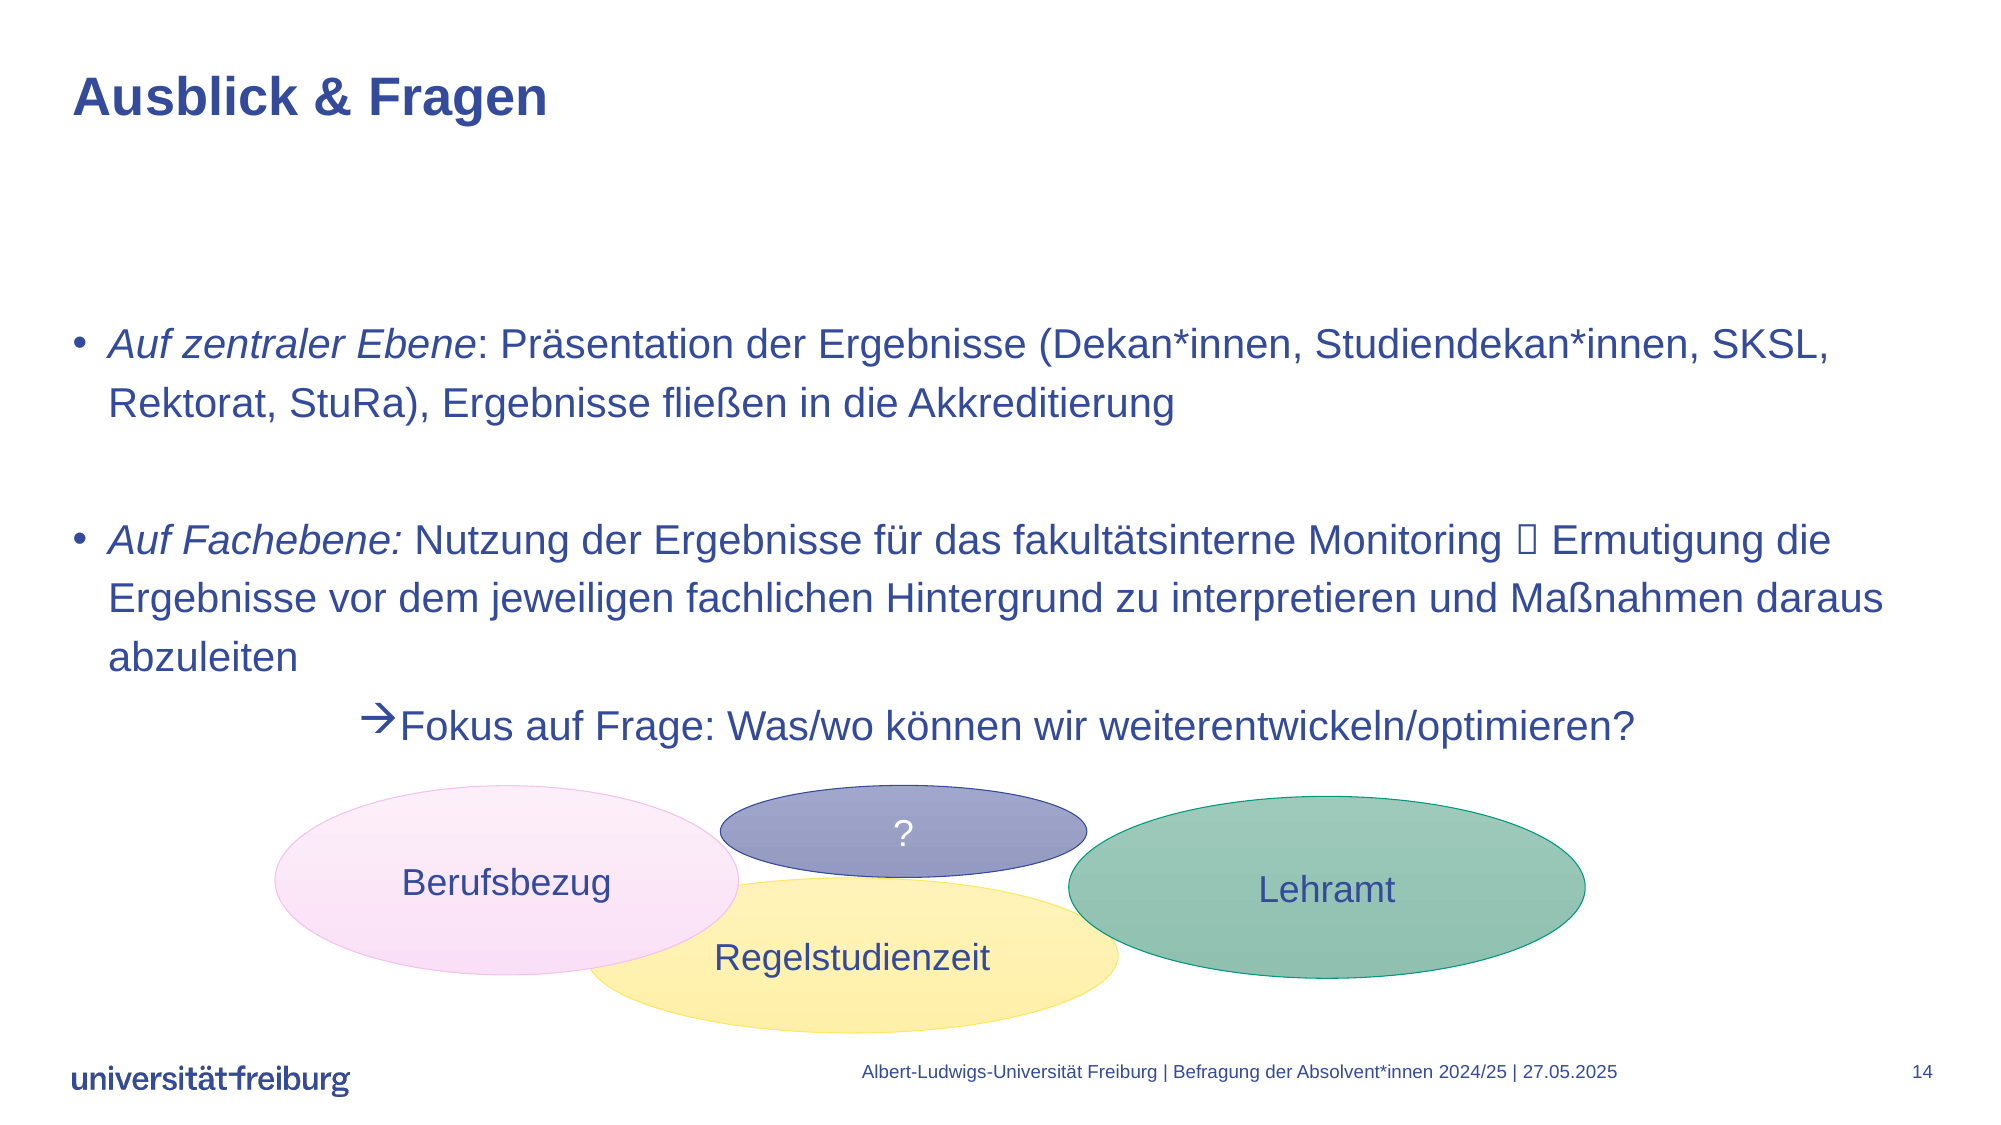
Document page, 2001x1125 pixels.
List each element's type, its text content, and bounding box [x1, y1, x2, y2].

text_box Berufsbezug [274, 785, 740, 976]
title Ausblick & Fragen [72, 59, 1933, 278]
list Auf zentraler Ebene: Präsentation der Ergebnisse (Dekan*innen, Studiendekan*innen, SKSL, Rektorat, StuRa), Ergebnisse fließen in die Akkreditierung Auf Fachebene: Nutzung der Ergebnisse für das fakultätsinterne Monitoring  Ermutigung die Ergebnisse vor dem jeweiligen fachlichen Hintergrund zu interpretieren und Maßnahmen daraus abzuleiten Fokus auf Frage: Was/wo können wir weiterentwickeln/optimieren? [72, 308, 1933, 1018]
text_box ? [719, 784, 1088, 878]
text_box Regelstudienzeit [590, 877, 1119, 1034]
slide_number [1517, 1060, 1754, 1090]
slide_number 14 [1873, 1060, 1933, 1090]
footer Albert-Ludwigs-Universität Freiburg | Befragung der Absolvent*innen 2024/25 | [488, 1060, 1517, 1090]
text_box Lehramt [1068, 795, 1586, 979]
picture [72, 1065, 351, 1097]
